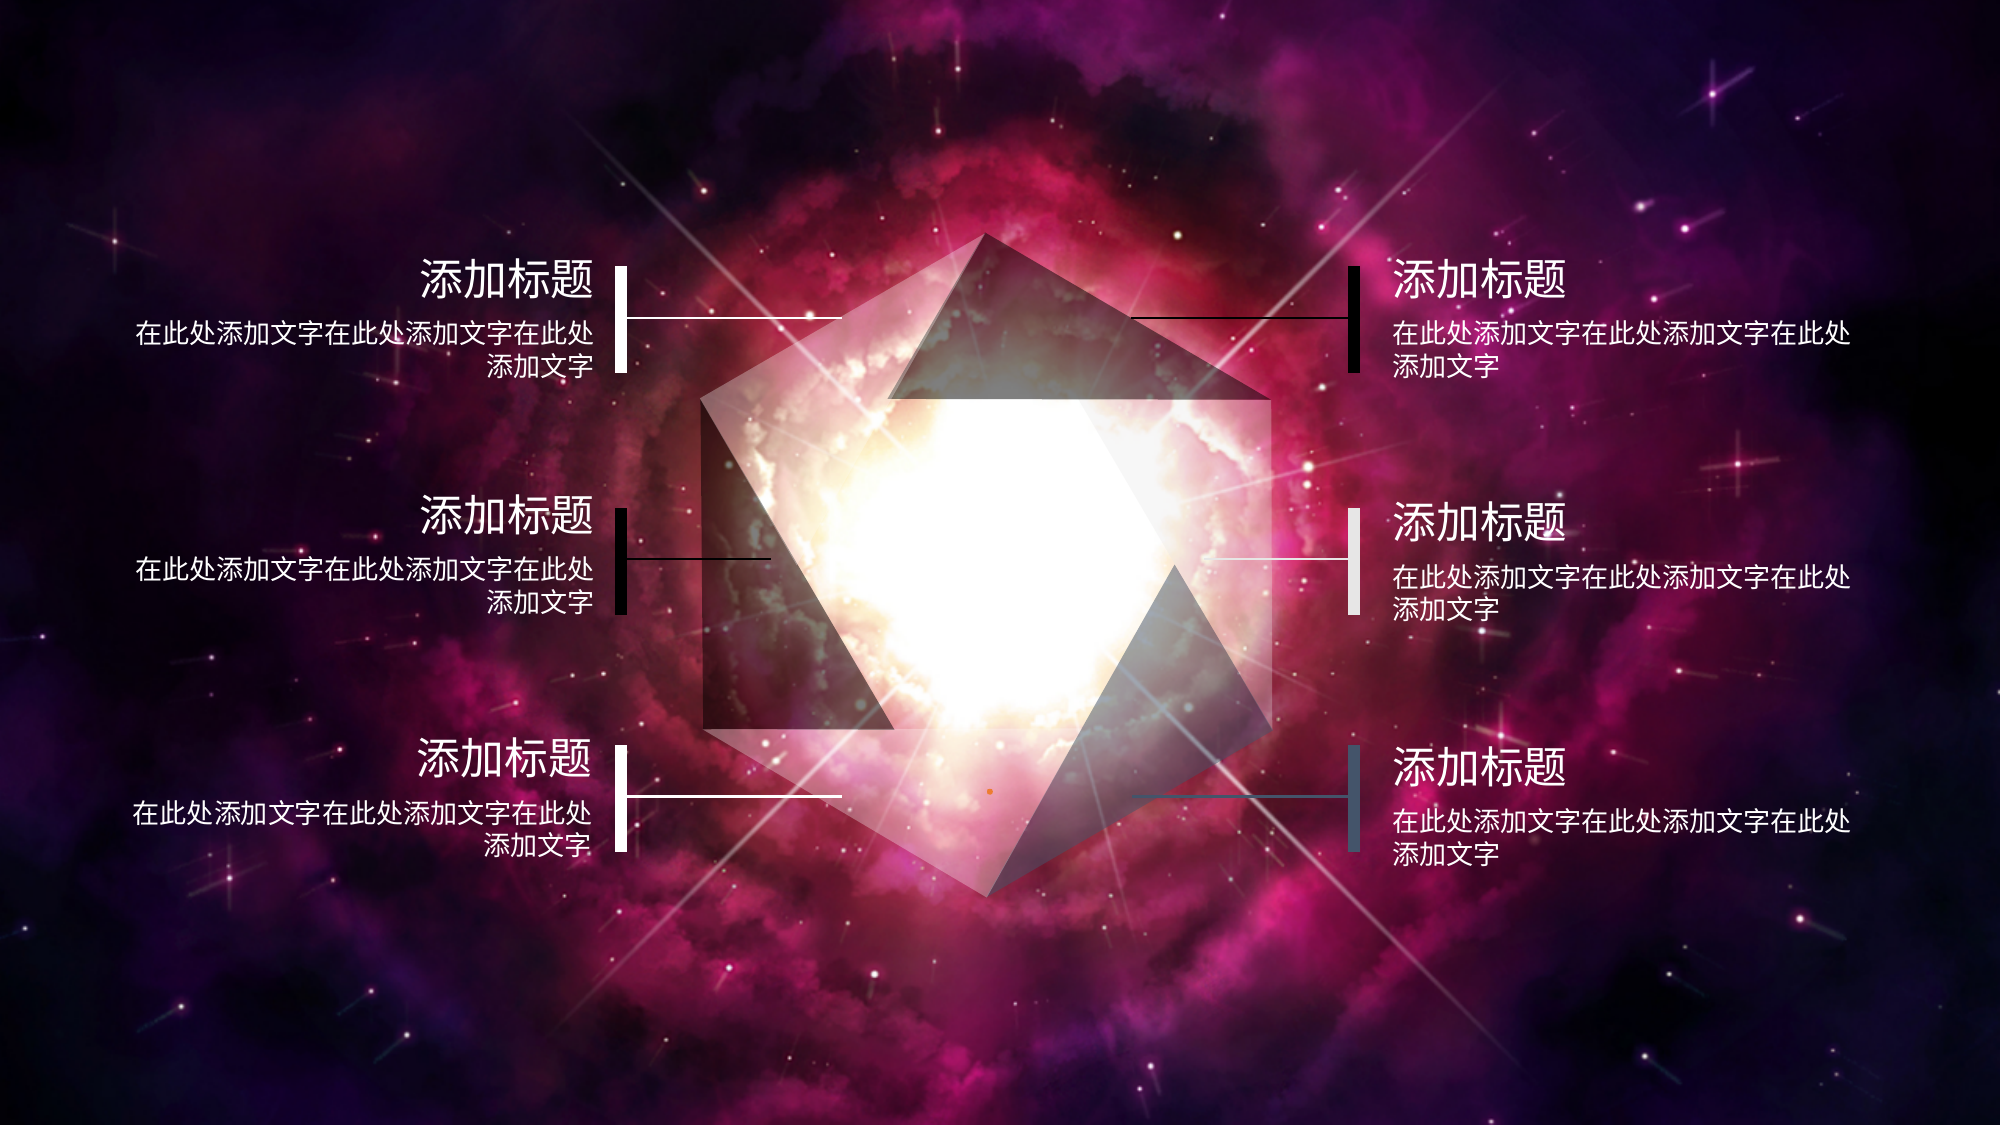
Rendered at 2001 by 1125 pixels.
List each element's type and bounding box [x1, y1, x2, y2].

picture [0, 0, 2000, 1125]
text_box [643, 167, 1331, 964]
text_box [1130, 245, 1866, 877]
text_box [118, 245, 843, 869]
